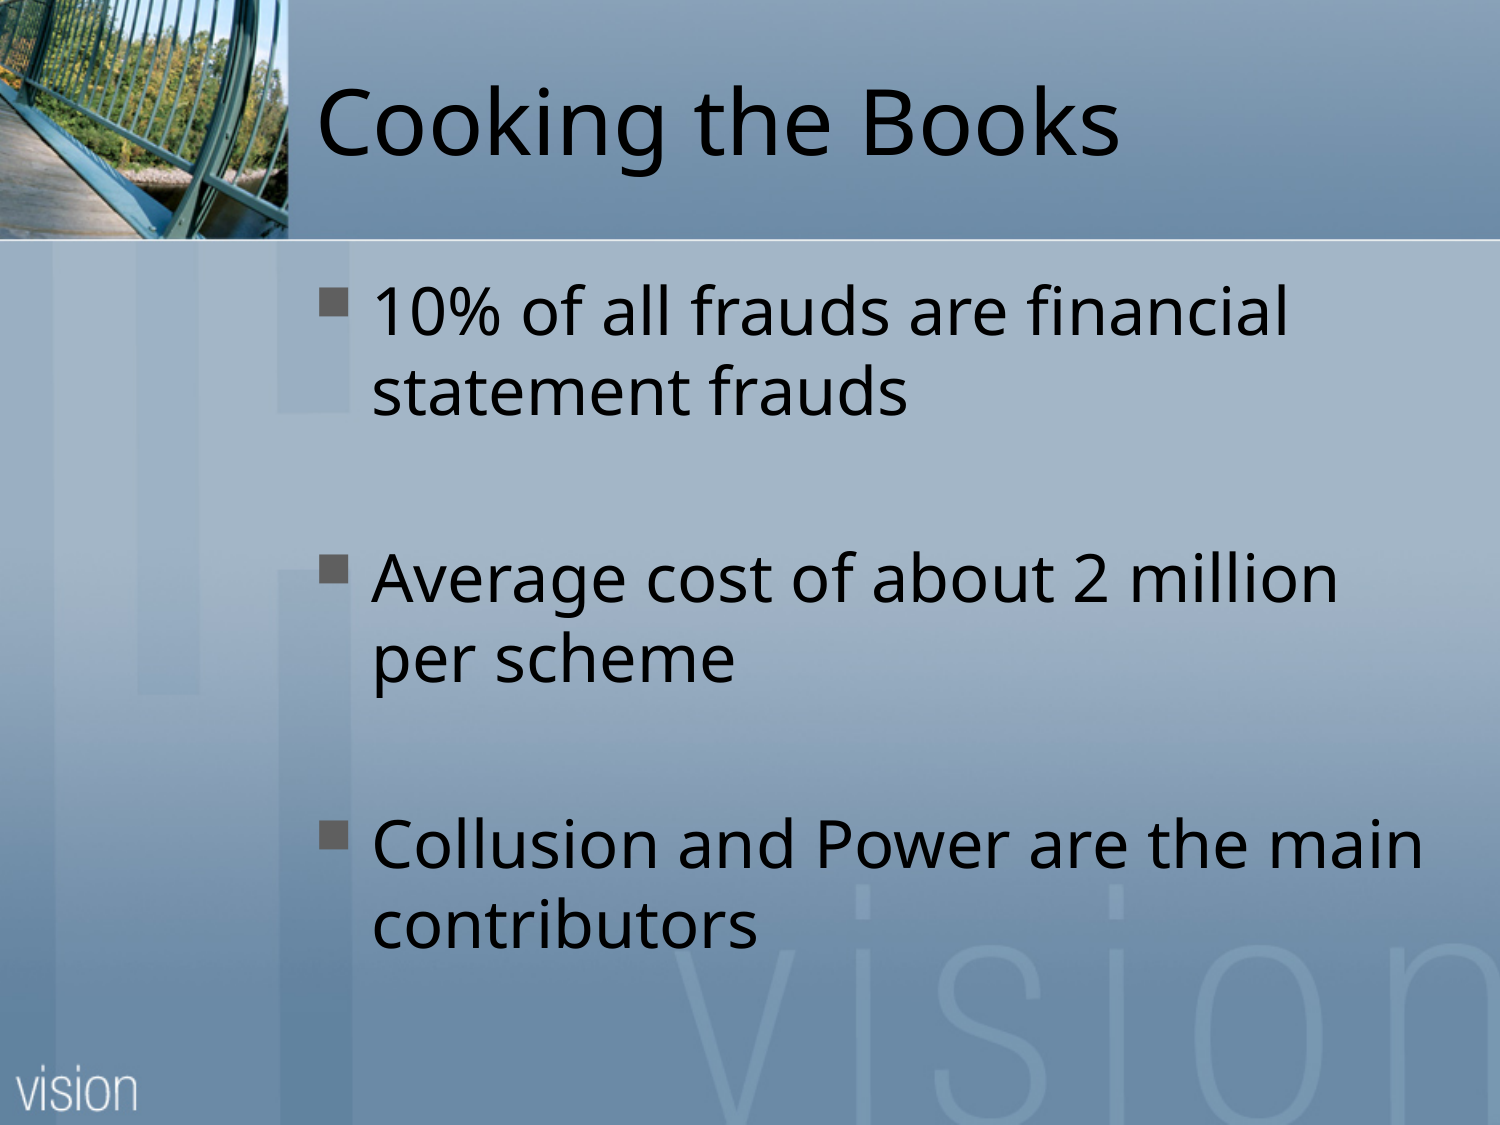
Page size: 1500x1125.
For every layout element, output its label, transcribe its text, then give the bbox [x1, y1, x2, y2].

list 10% of all frauds are financial statement frauds Average cost of about 2 million per scheme Collusion and Power are the main contributors [299, 261, 1462, 1095]
picture [0, 0, 1500, 1125]
title Cooking the Books [299, 30, 1462, 207]
